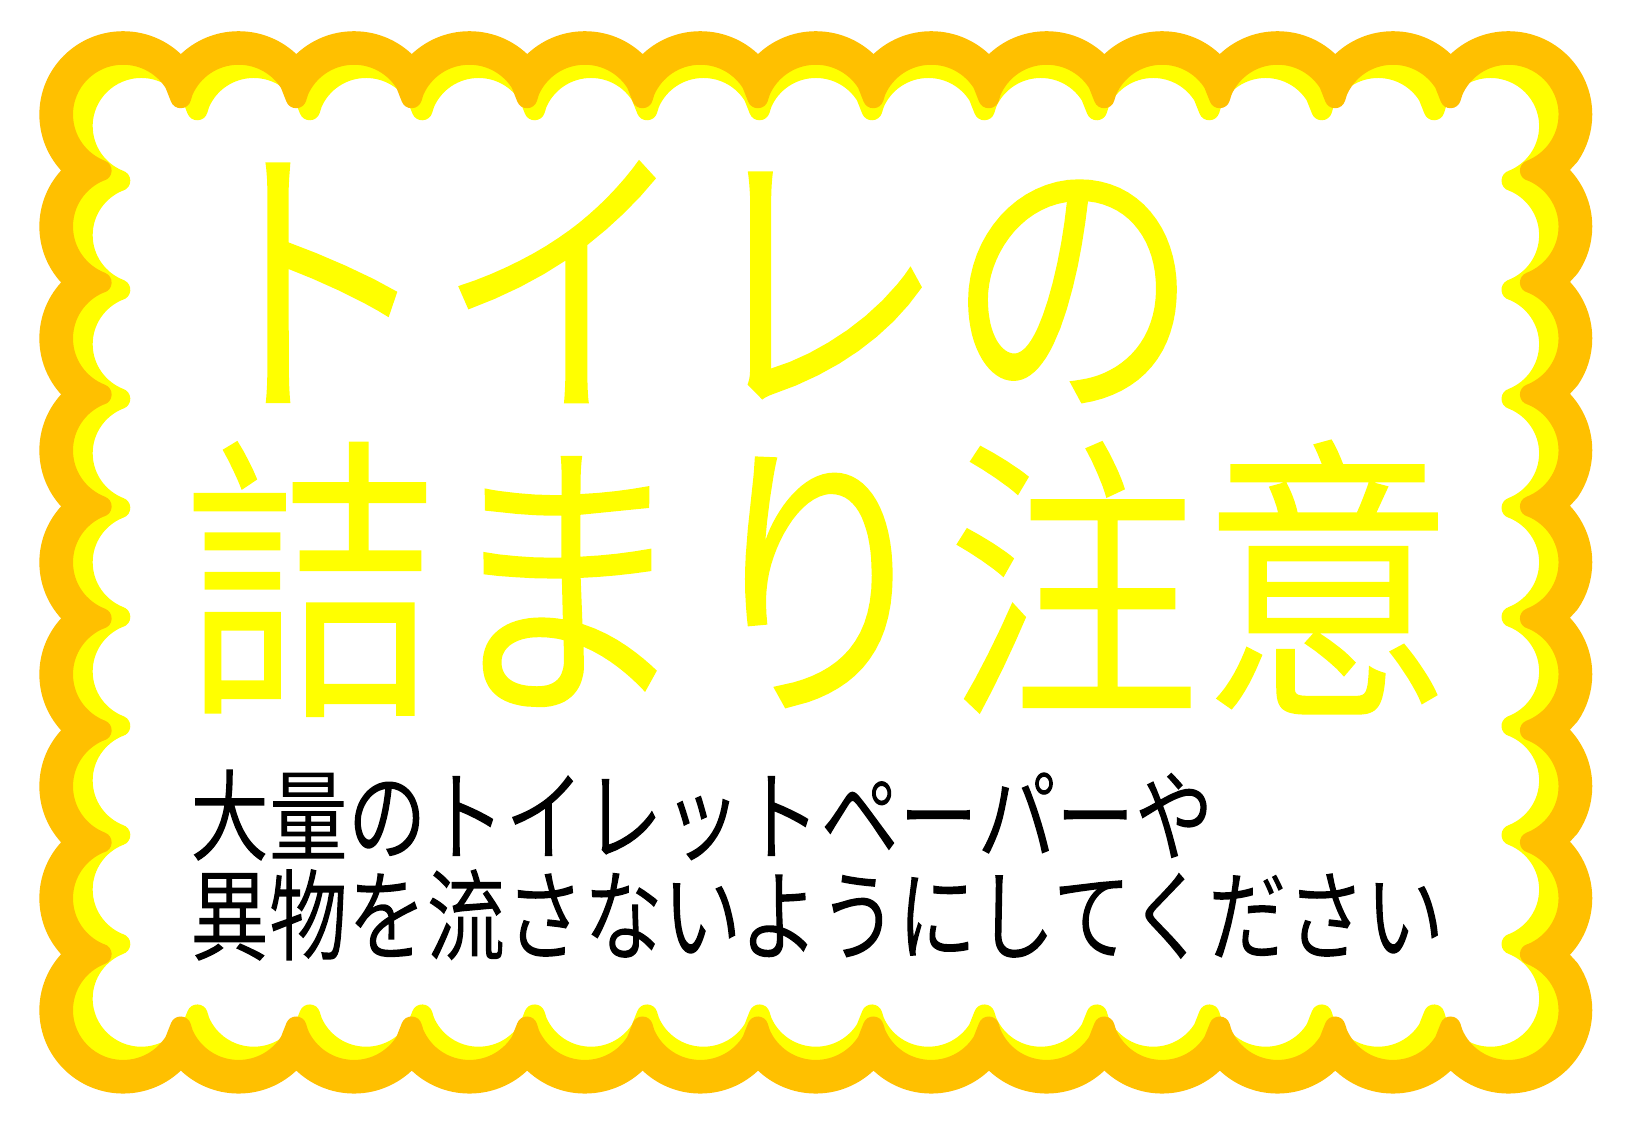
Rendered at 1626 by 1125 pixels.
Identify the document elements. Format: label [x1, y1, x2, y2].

text_box [294, 0, 1337, 1125]
